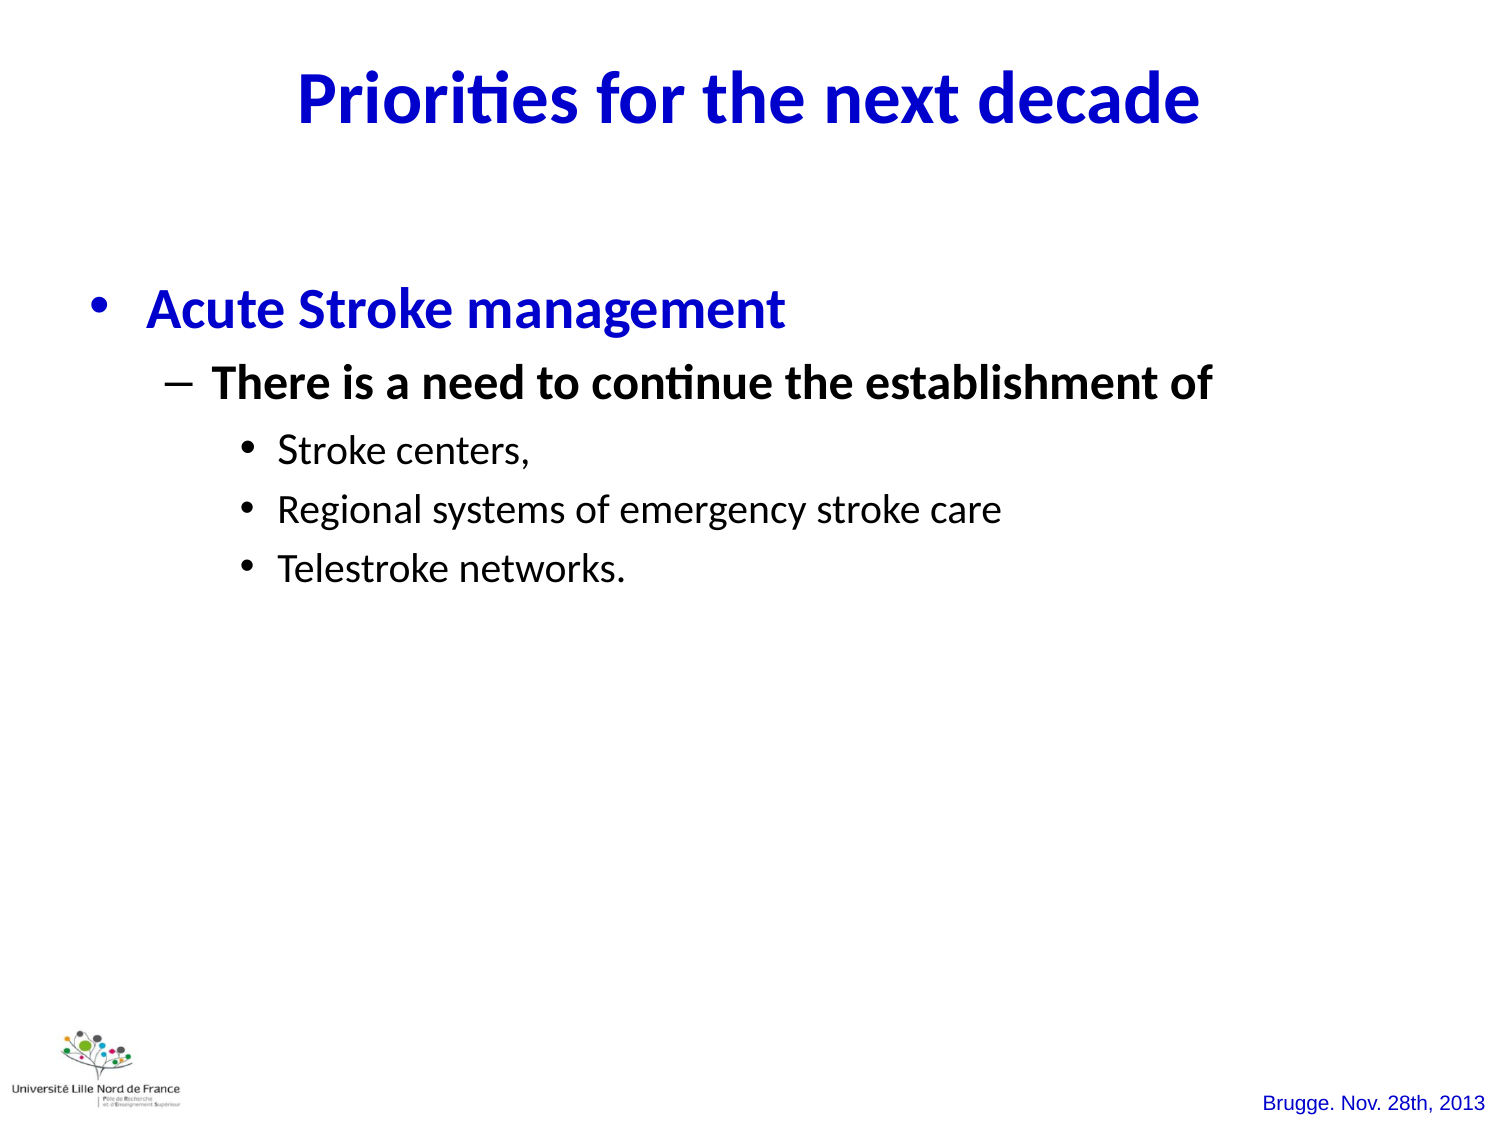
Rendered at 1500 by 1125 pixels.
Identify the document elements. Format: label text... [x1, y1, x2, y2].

picture [11, 1011, 183, 1123]
text_box Priorities for the next decade [183, 0, 1317, 188]
text_box Acute Stroke management There is a need to continue the establishment of Stroke centers, Regional systems of emergency stroke care Telestroke networks. [74, 262, 1425, 1005]
